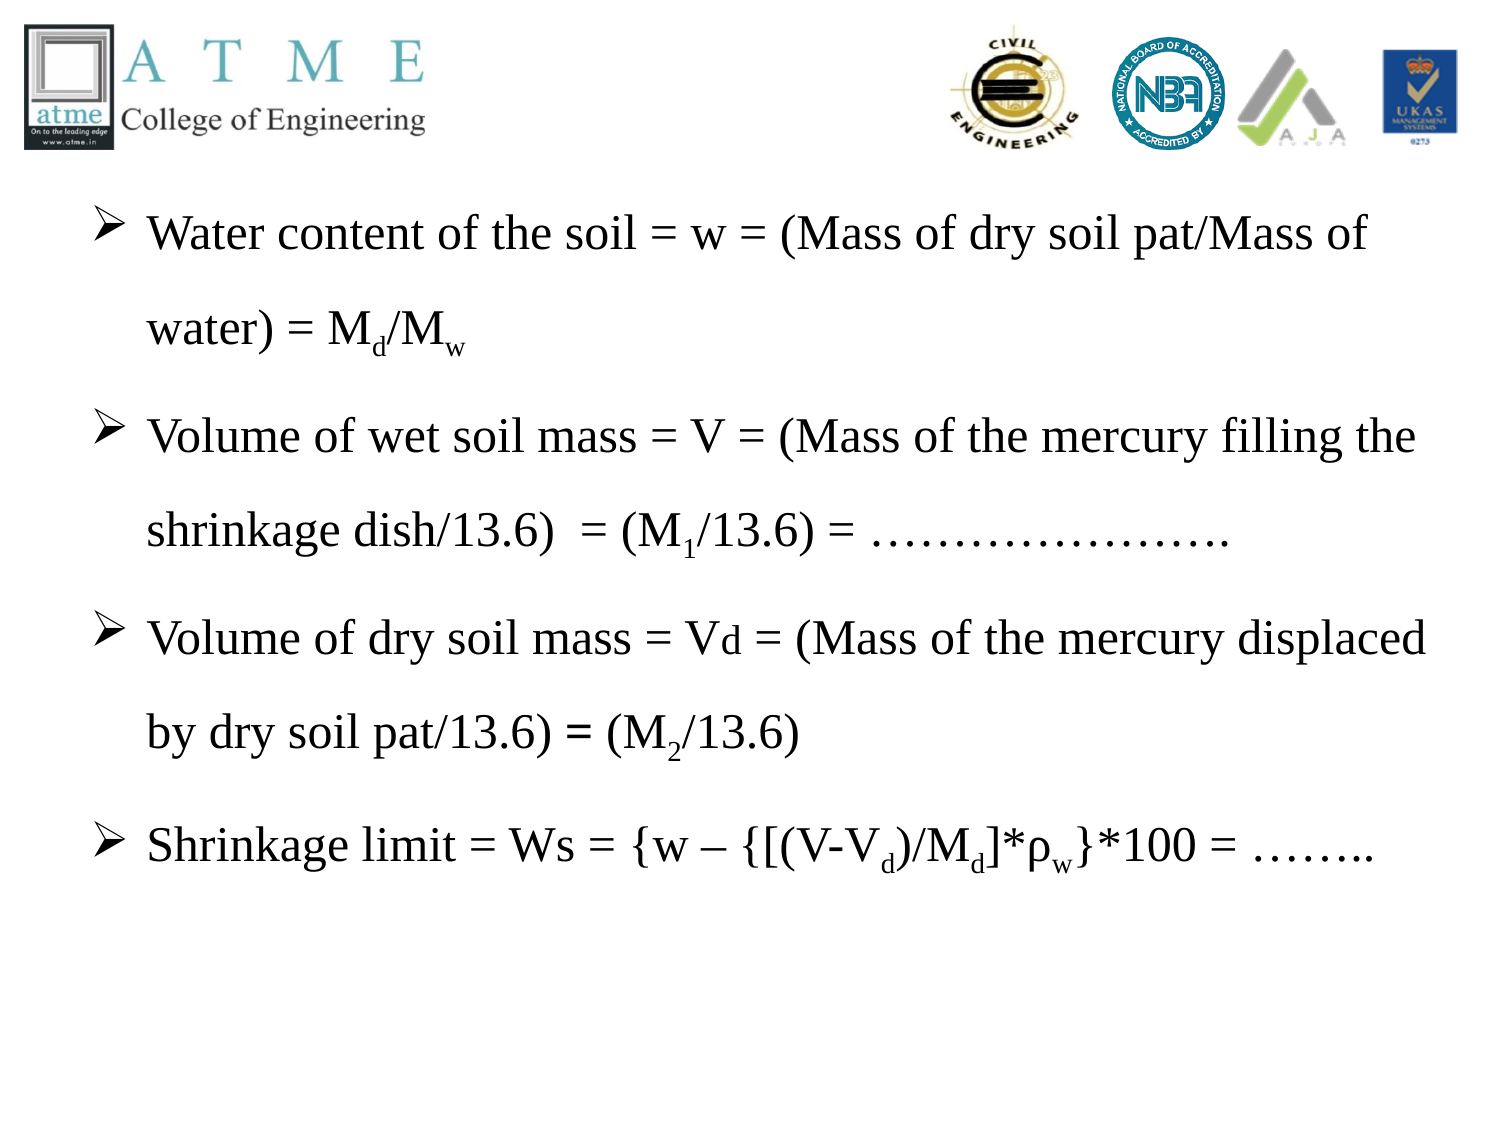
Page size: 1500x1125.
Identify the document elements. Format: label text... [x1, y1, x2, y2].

picture [1184, 109, 1225, 150]
picture [1112, 37, 1213, 150]
picture [1237, 49, 1458, 146]
picture [24, 24, 425, 150]
list Water content of the soil = w = (Mass of dry soil pat/Mass of water) = Md/Mw Volume of wet soil mass = V = (Mass of the mercury filling the shrinkage dish/13.6) = (M1/13.6) = …………………. Volume of dry soil mass = Vd = (Mass of the mercury displaced by dry soil pat/13.6) = (M2/13.6) Shrinkage limit = Ws = {w – {[(V-Vd)/Md]*ρw}*100 = …….. [75, 162, 1450, 1063]
picture [1179, 37, 1225, 79]
picture [1209, 103, 1218, 120]
picture [950, 24, 1080, 150]
